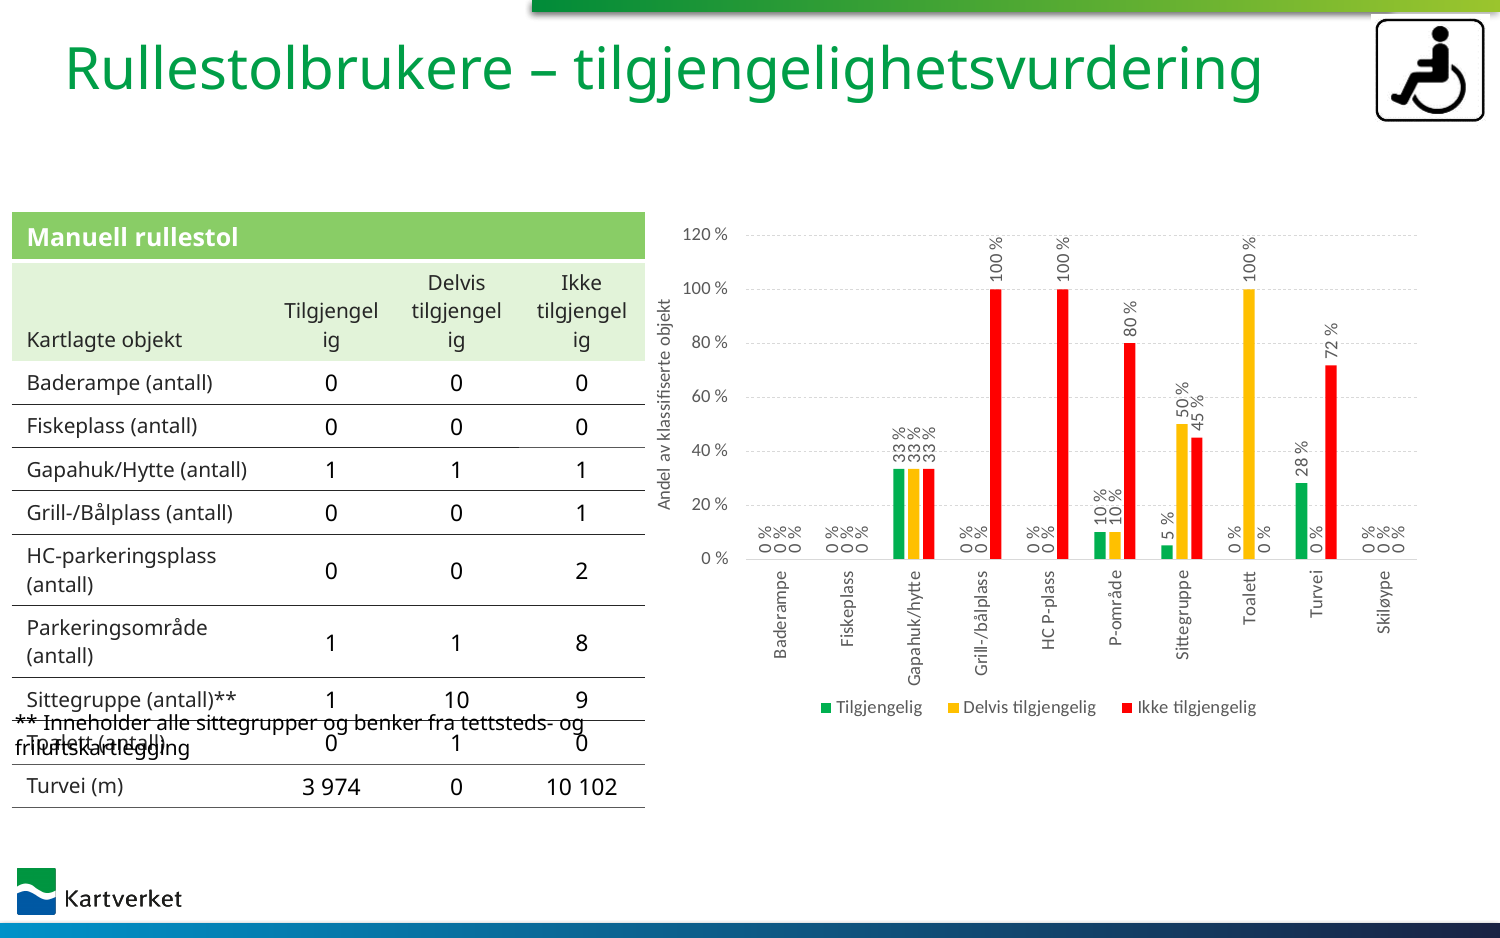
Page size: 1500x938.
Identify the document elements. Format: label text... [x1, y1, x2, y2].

table_cell 1 [394, 448, 519, 490]
picture [1371, 13, 1491, 127]
table_cell Fiskeplass (antall) [12, 405, 269, 447]
table_cell HC-parkeringsplass (antall) [12, 535, 269, 605]
table_cell 1 [269, 448, 394, 490]
table_cell 0 [519, 405, 638, 447]
table_cell 10 [394, 678, 519, 702]
table_cell 1 [519, 491, 638, 534]
table_cell Kartlagte objekt [12, 263, 269, 361]
table_cell Parkeringsområde (antall) [12, 606, 269, 677]
table_cell Tilgjengelig [269, 263, 394, 361]
table_cell 0 [394, 405, 519, 447]
picture [643, 218, 1427, 728]
table_cell 0 [394, 361, 519, 404]
text_box ** Inneholder alle sittegrupper og benker fra tettsteds- og friluftskartlegging [0, 702, 745, 768]
table_cell 8 [519, 606, 638, 677]
table_cell 0 [269, 491, 394, 534]
table_cell 0 [269, 535, 394, 605]
table_cell 0 [519, 361, 638, 404]
table_cell 0 [394, 491, 519, 534]
table_cell 0 [269, 405, 394, 447]
table_cell Turvei (m) [12, 768, 269, 807]
table_cell Ikke tilgjengelig [519, 263, 638, 361]
table_cell 2 [519, 535, 638, 605]
table_cell 0 [394, 535, 519, 605]
table_cell 1 [519, 448, 638, 490]
table_cell 1 [269, 606, 394, 677]
table_cell 0 [269, 361, 394, 404]
table_cell Gapahuk/Hytte (antall) [12, 448, 269, 490]
table_cell 3 974 [269, 768, 394, 807]
table_cell Baderampe (antall) [12, 361, 269, 404]
text_box Rullestolbrukere – tilgjengelighetsvurdering [49, 12, 1372, 109]
table_cell 1 [394, 606, 519, 677]
table_cell Sittegruppe (antall)** [12, 678, 269, 702]
table_header Manuell rullestol [12, 212, 645, 259]
table_cell Grill-/Bålplass (antall) [12, 491, 269, 534]
table_cell Delvis tilgjengelig [394, 263, 519, 361]
table_cell 0 [394, 768, 519, 807]
table_cell 9 [519, 678, 638, 702]
table_cell 10 102 [519, 768, 645, 807]
table_cell 1 [269, 678, 394, 702]
